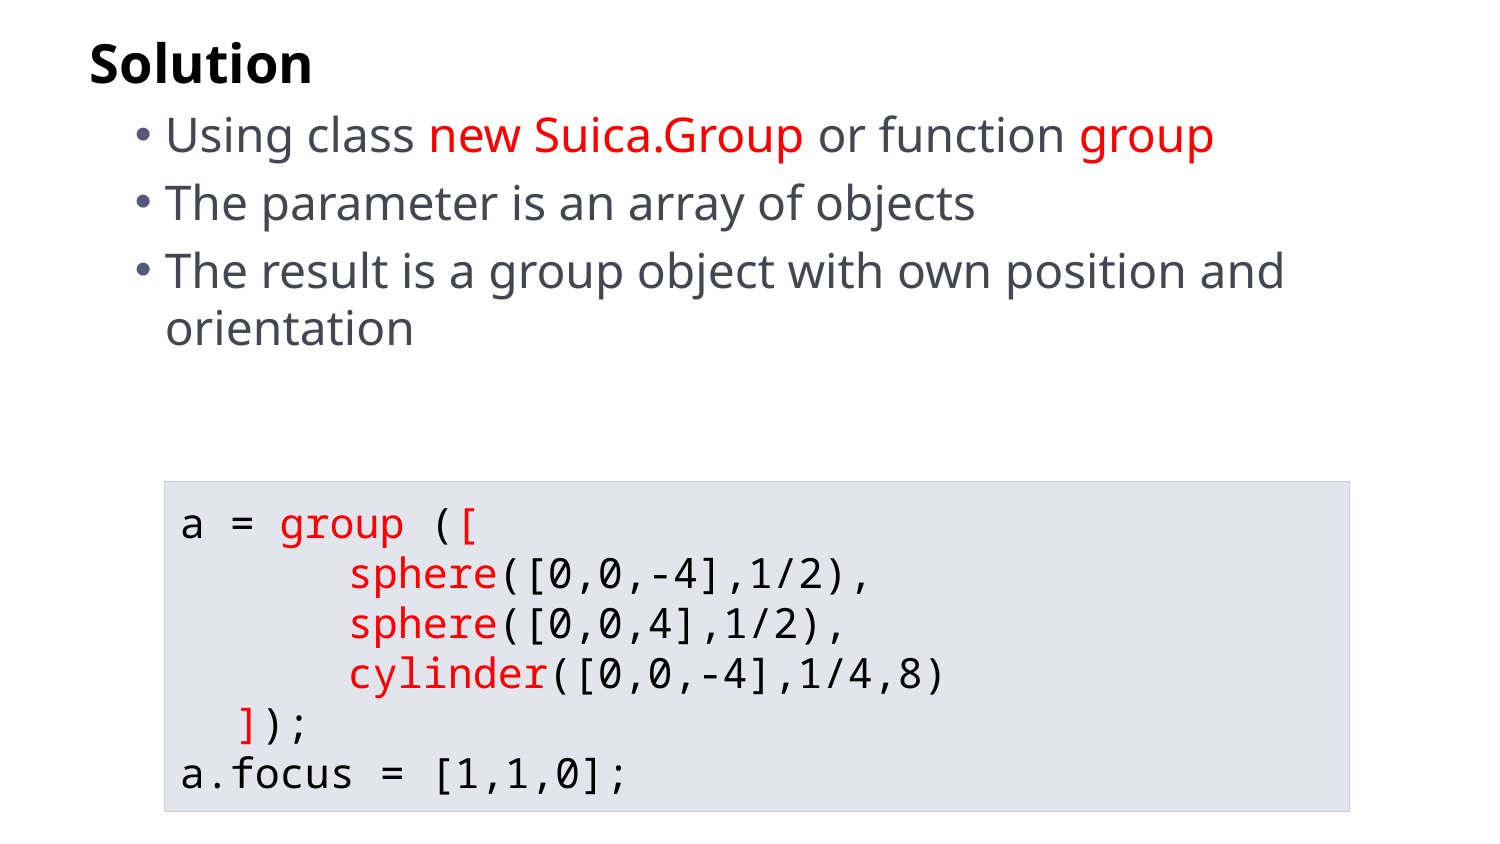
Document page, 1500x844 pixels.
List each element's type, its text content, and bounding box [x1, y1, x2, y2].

list Solution Using class new Suica.Group or function group The parameter is an array of objects The result is a group object with own position and orientation [75, 21, 1475, 835]
text_box a = group ([ sphere([0,0,-4],1/2), sphere([0,0,4],1/2), cylinder([0,0,-4],1/4,8) ]); a.focus = [1,1,0]; [164, 481, 1350, 812]
